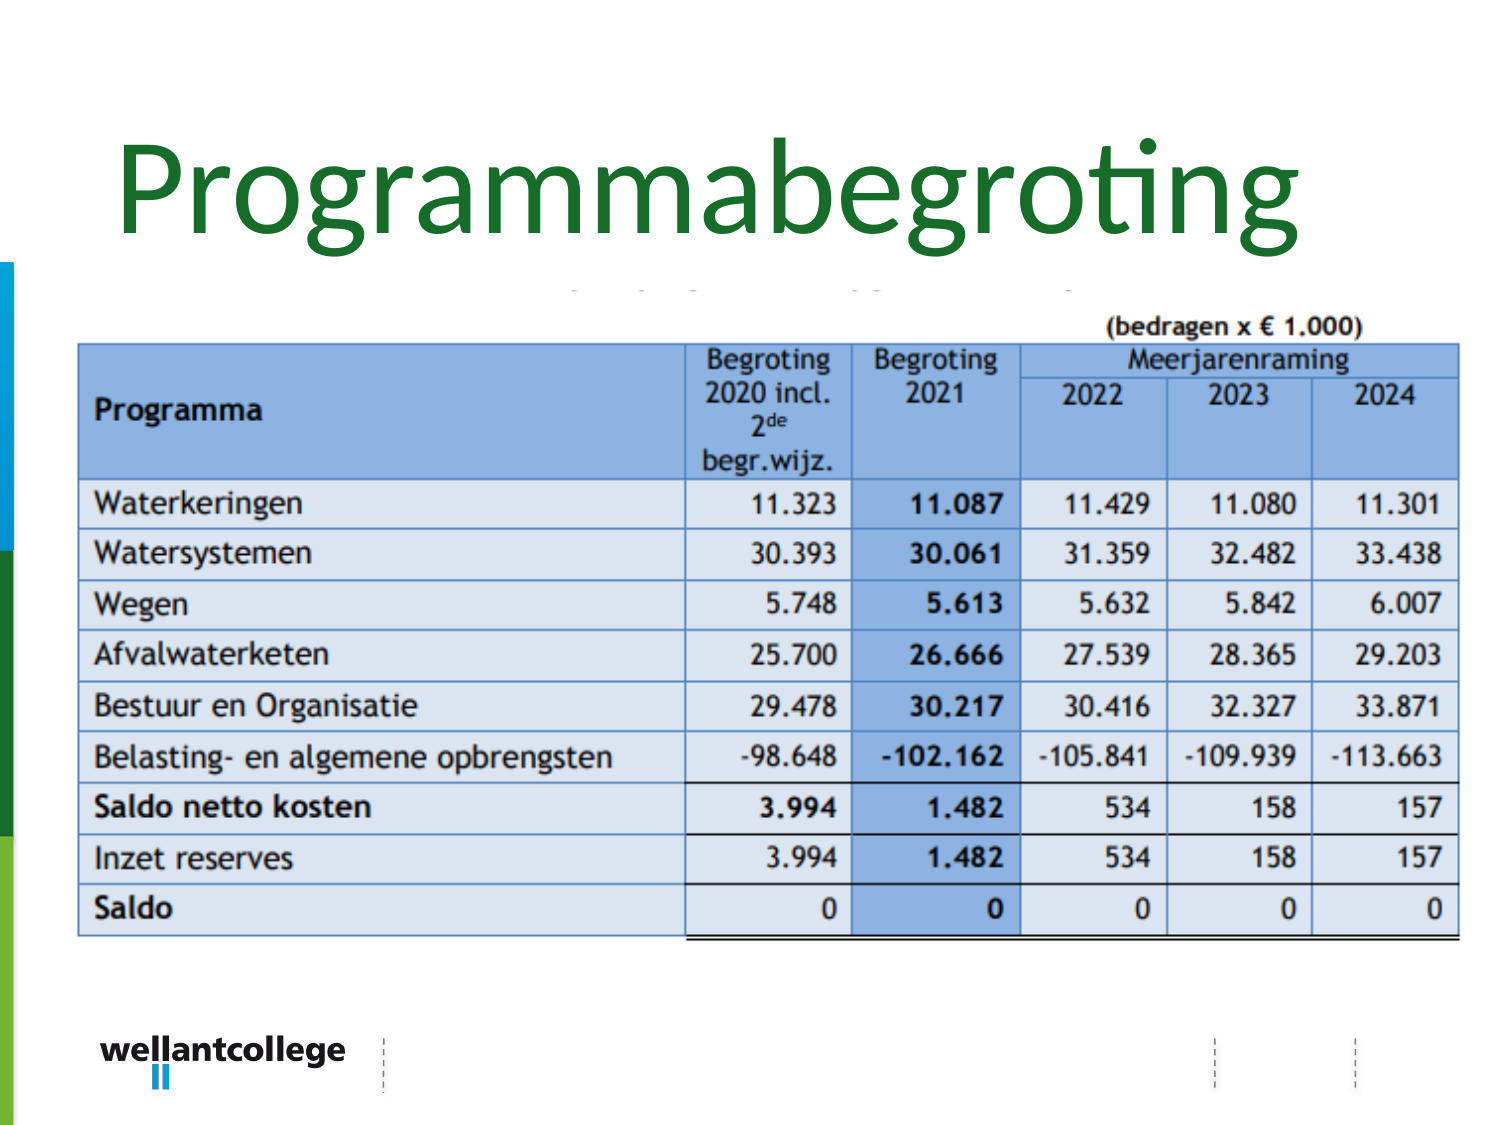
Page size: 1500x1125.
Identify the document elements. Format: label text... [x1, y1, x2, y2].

picture [69, 289, 1479, 949]
title Programmabegroting [114, 101, 1353, 262]
